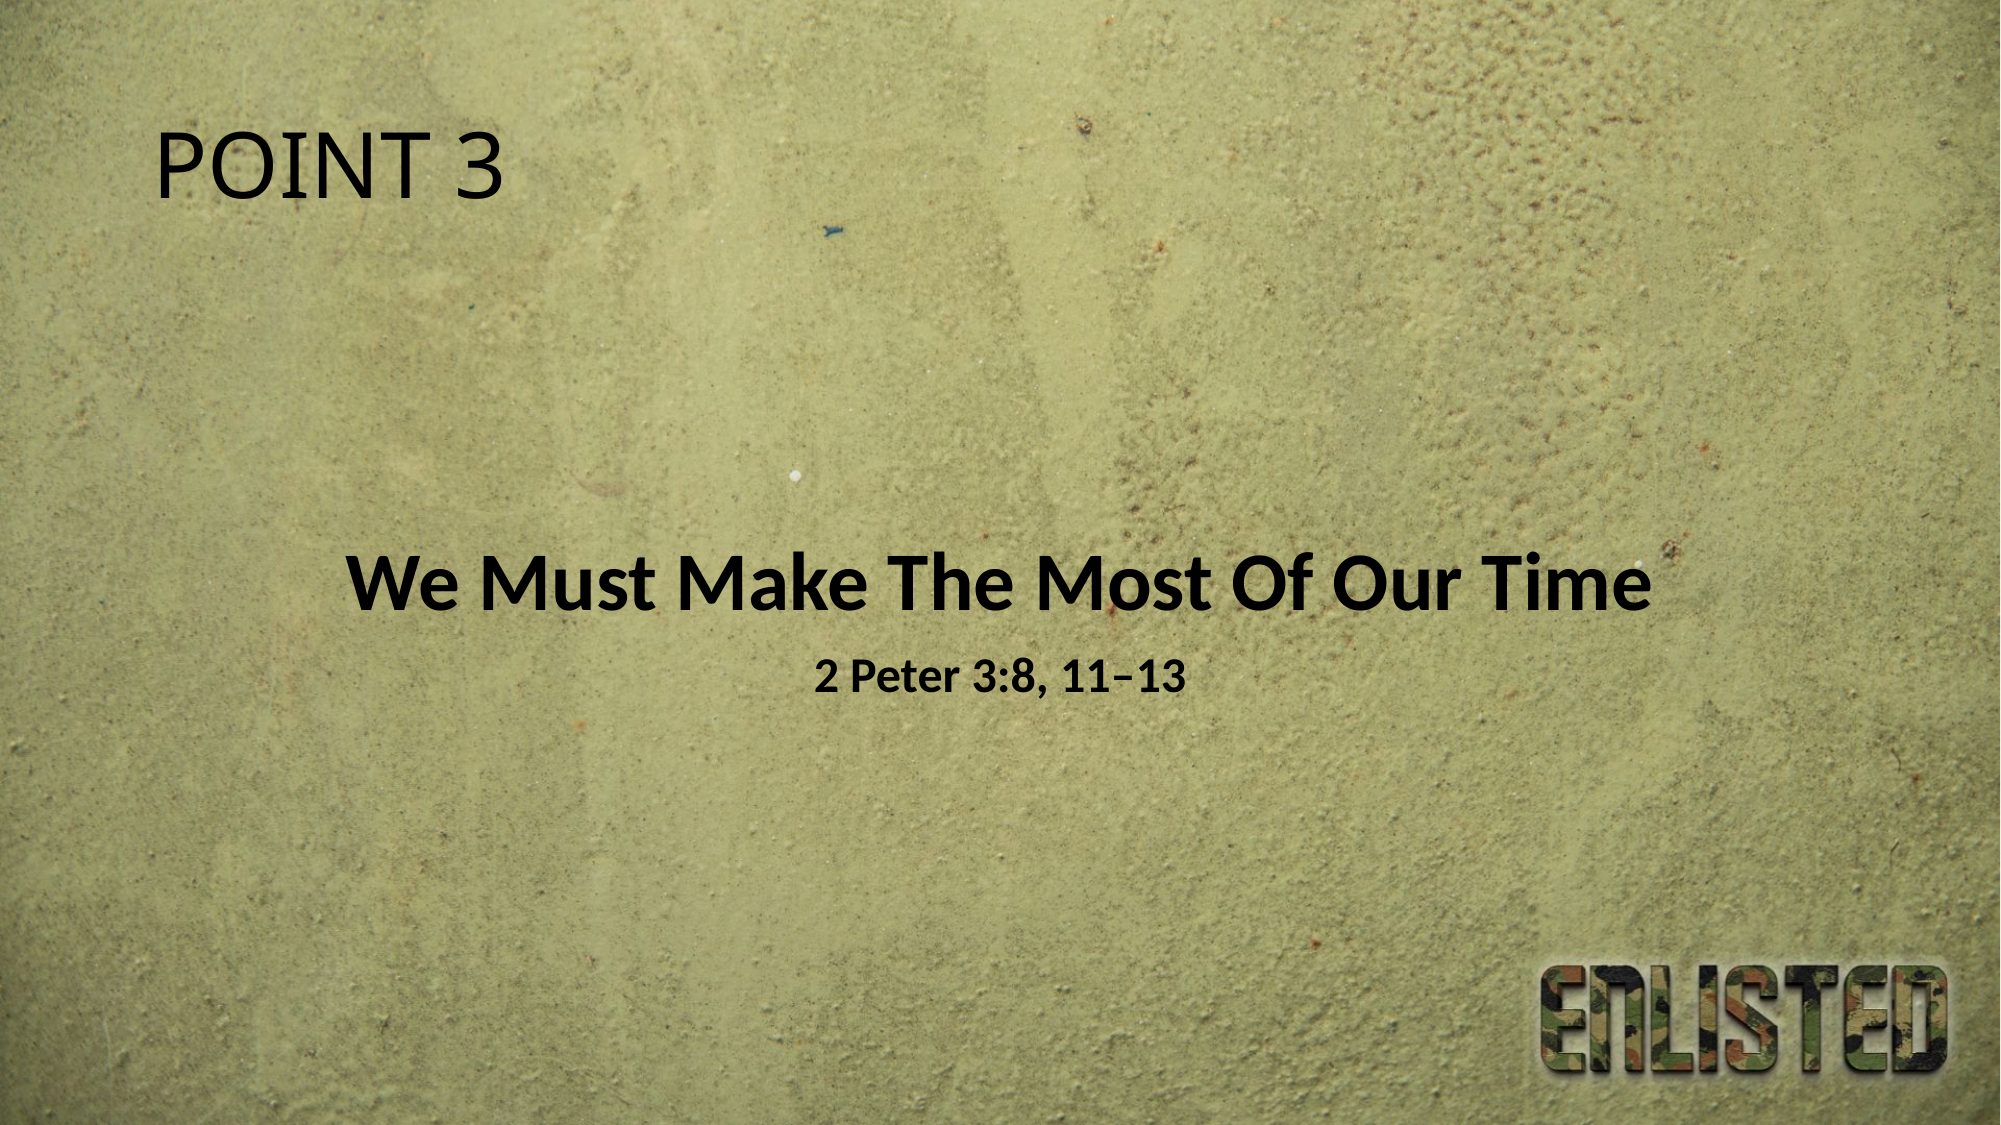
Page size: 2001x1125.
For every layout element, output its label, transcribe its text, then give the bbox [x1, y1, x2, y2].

picture [0, 0, 2001, 1125]
list We Must Make The Most Of Our Time 2 Peter 3:8, 11–13 [137, 299, 1863, 1014]
title POINT 3 [137, 59, 1863, 278]
